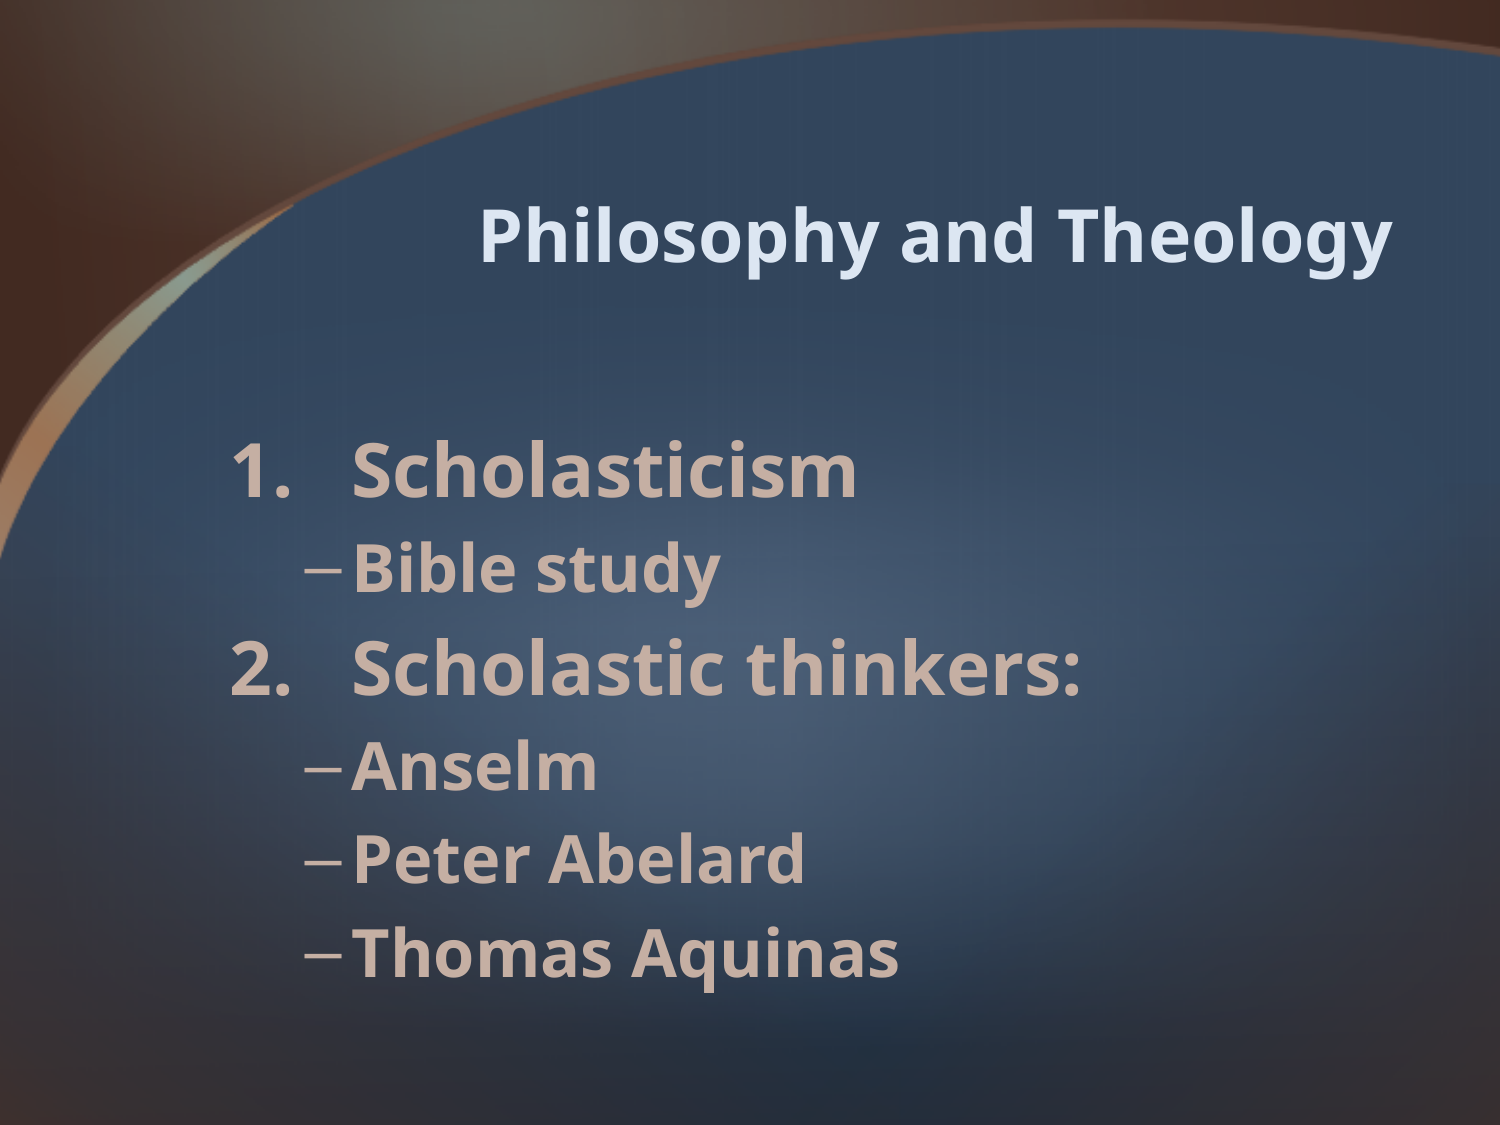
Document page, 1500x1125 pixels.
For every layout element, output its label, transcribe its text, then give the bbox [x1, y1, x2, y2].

list Scholasticism Bible study Scholastic thinkers: Anselm Peter Abelard Thomas Aquinas [214, 414, 1380, 1090]
title Philosophy and Theology [447, 139, 1423, 328]
picture [0, 0, 1500, 1125]
